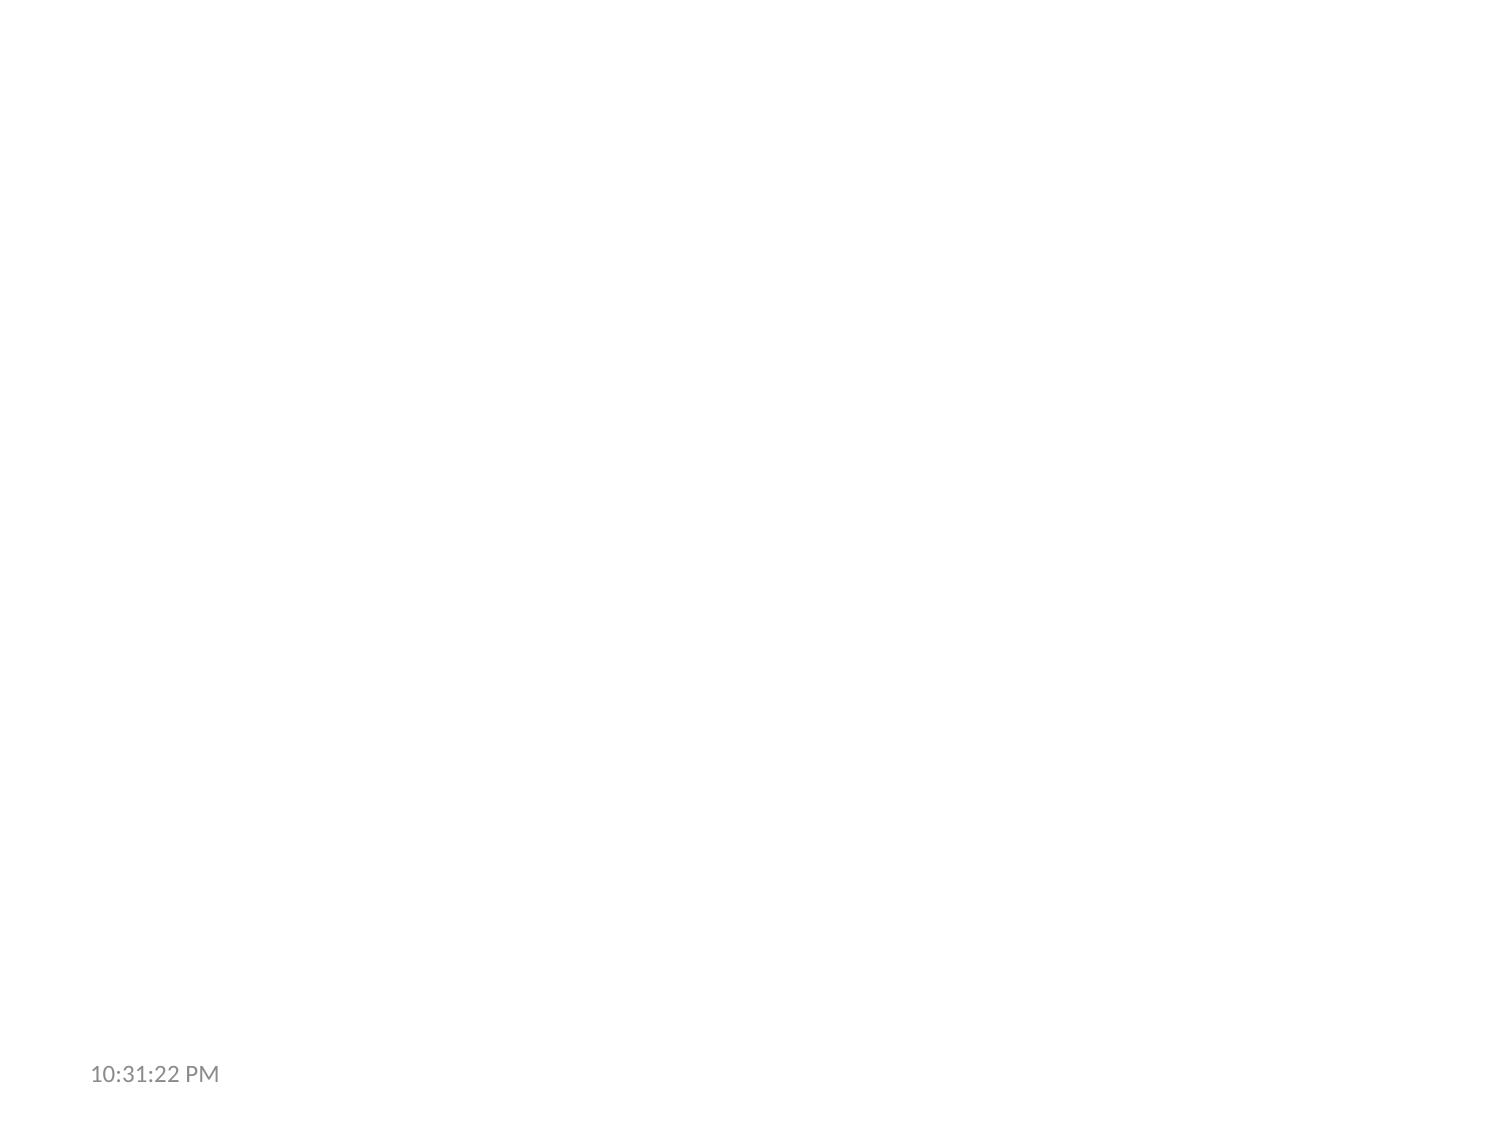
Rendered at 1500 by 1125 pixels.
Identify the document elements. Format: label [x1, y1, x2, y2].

slide_number [75, 1042, 425, 1103]
